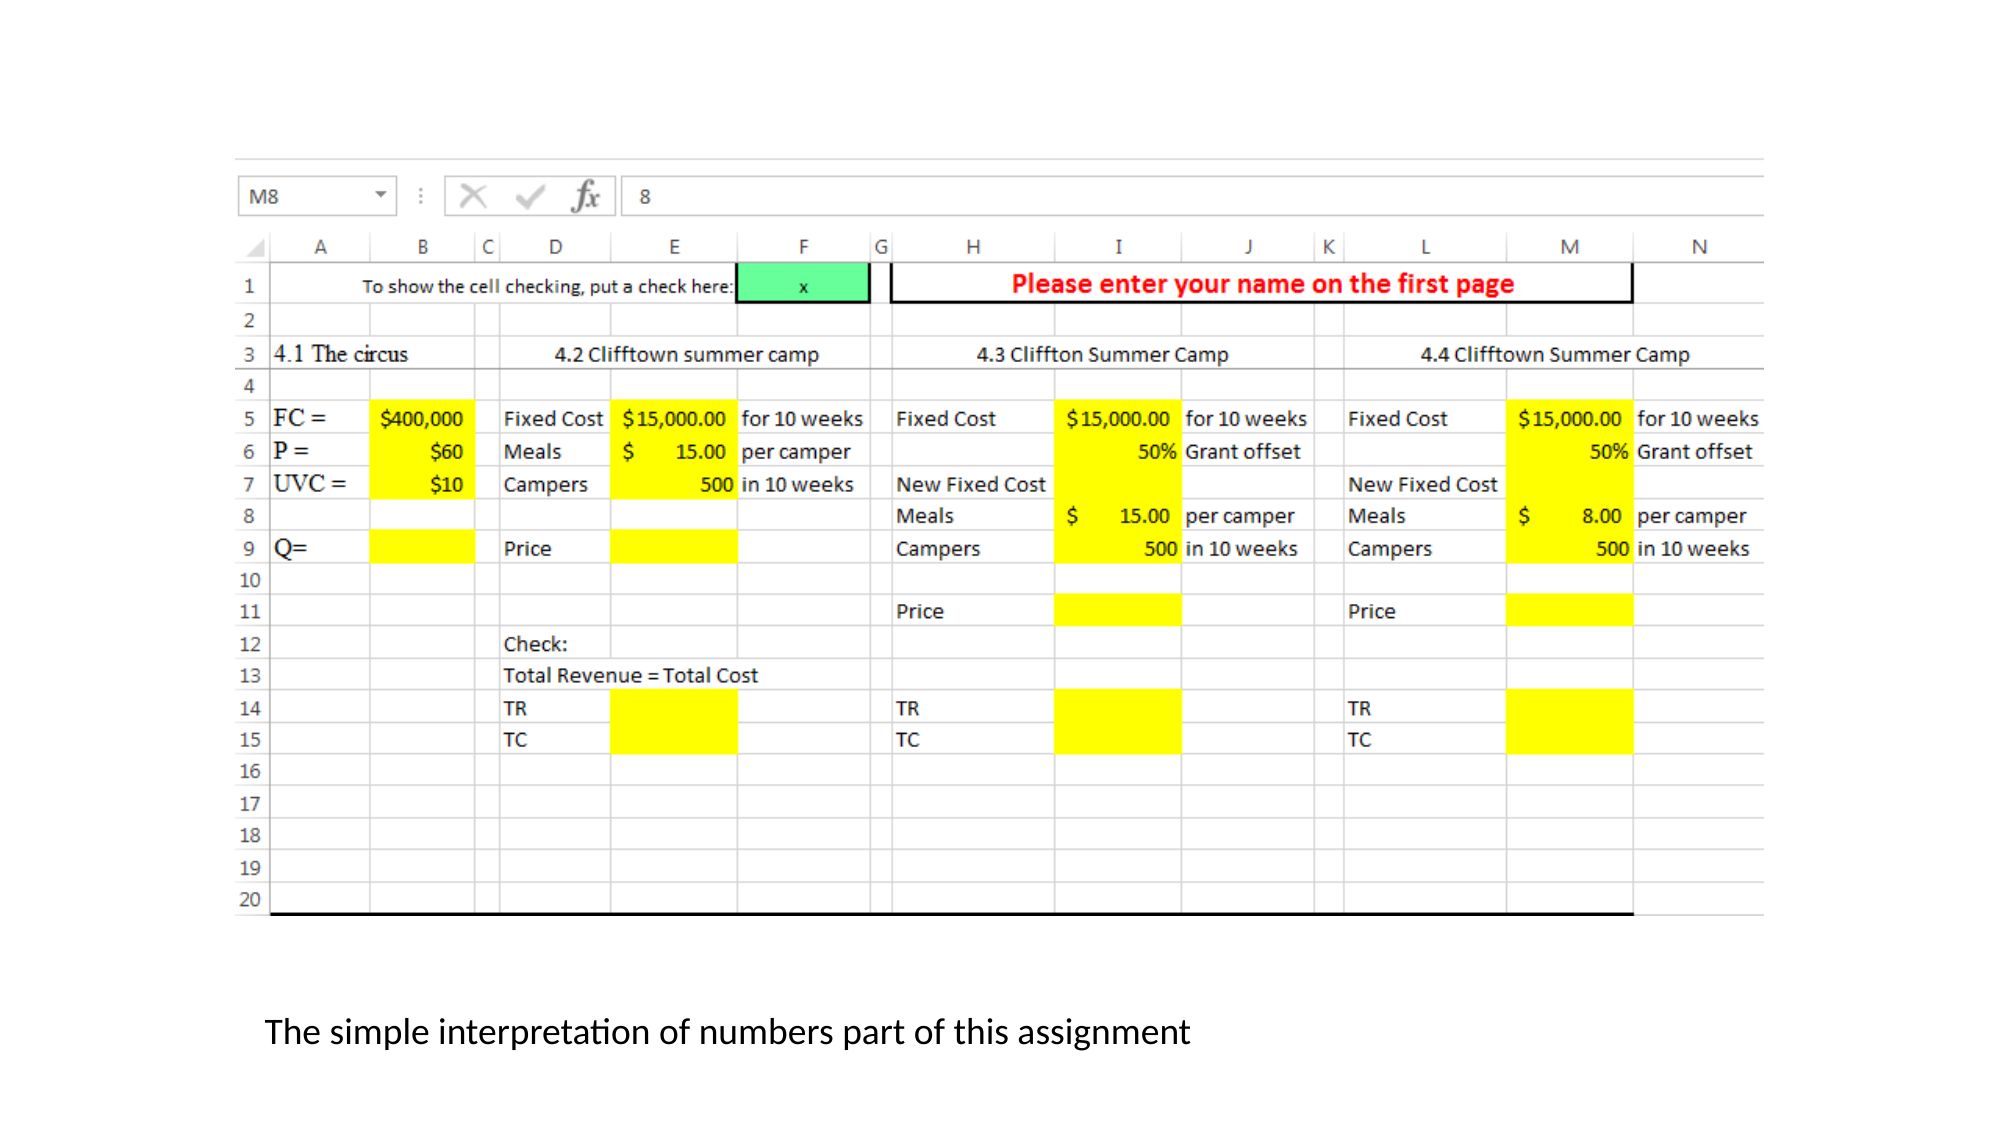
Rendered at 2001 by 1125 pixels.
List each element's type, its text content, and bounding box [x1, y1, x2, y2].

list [235, 157, 1764, 916]
text_box The simple interpretation of numbers part of this assignment [249, 999, 1208, 1060]
